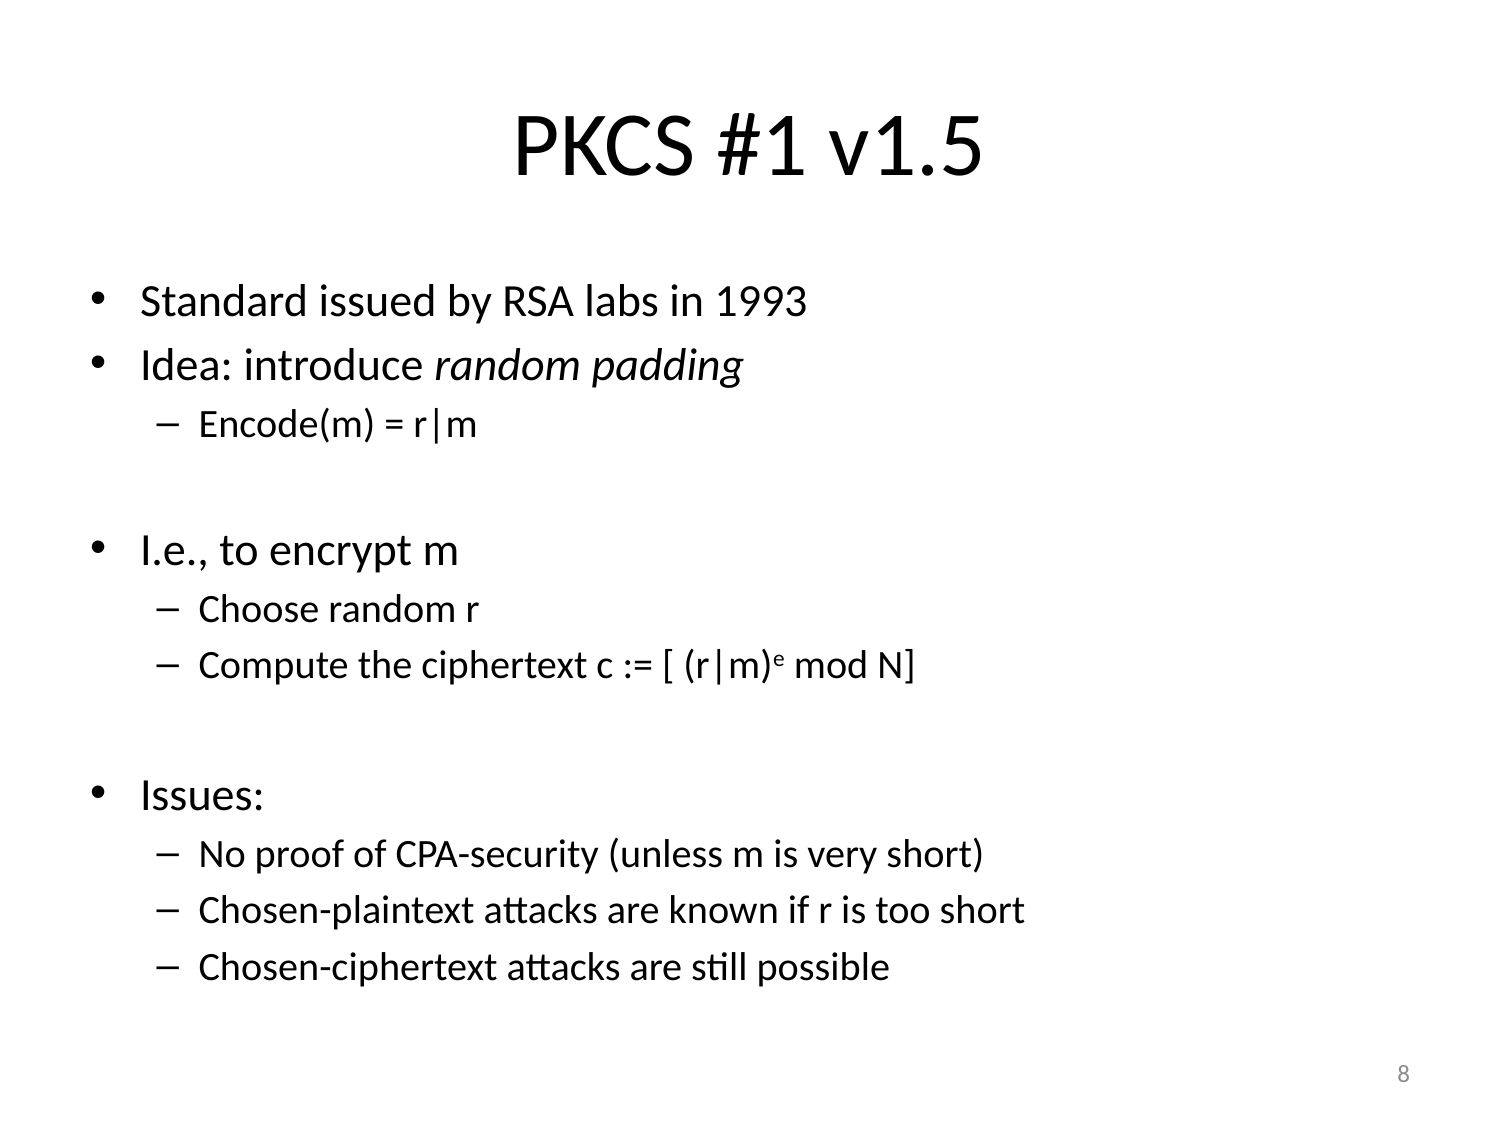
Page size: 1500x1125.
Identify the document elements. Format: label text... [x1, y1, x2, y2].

title PKCS #1 v1.5 [75, 45, 1425, 233]
slide_number 8 [1074, 1042, 1425, 1103]
list Standard issued by RSA labs in 1993 Idea: introduce random padding Encode(m) = r|m I.e., to encrypt m Choose random r Compute the ciphertext c := [ (r|m)e mod N] Issues: No proof of CPA-security (unless m is very short) Chosen-plaintext attacks are known if r is too short Chosen-ciphertext attacks are still possible [75, 262, 1425, 1005]
